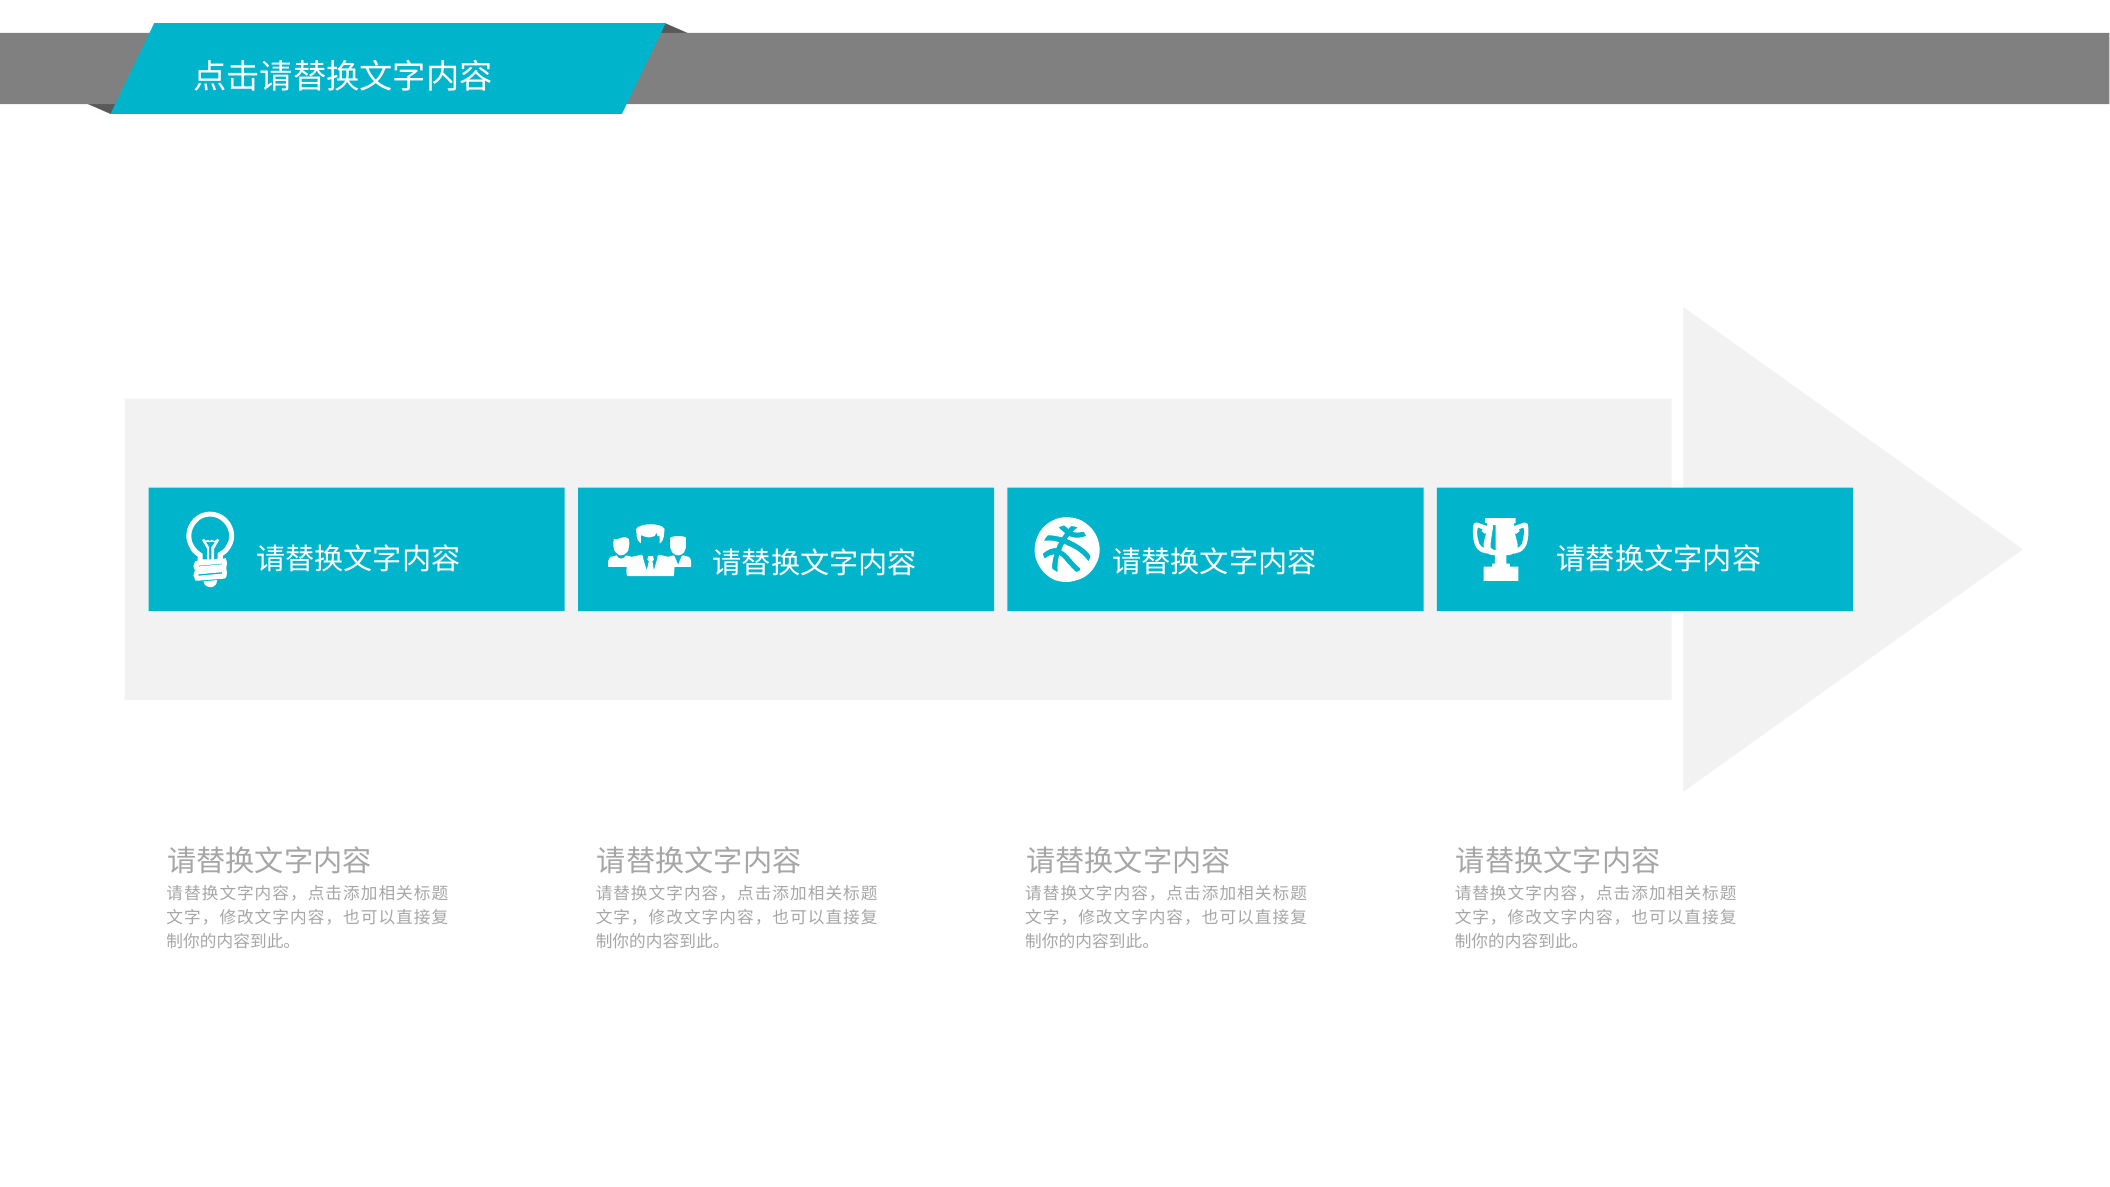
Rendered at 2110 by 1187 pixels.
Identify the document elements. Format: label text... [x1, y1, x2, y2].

text_box 请替换文字内容 [1441, 828, 1676, 885]
text_box [124, 397, 1673, 701]
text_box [1007, 487, 1424, 612]
text_box 请替换文字内容，点击添加相关标题文字，修改文字内容，也可以直接复制你的内容到此。 [1010, 871, 1323, 959]
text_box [0, 23, 2110, 115]
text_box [577, 487, 995, 612]
text_box 请替换文字内容 [1011, 828, 1246, 885]
text_box 请替换文字内容 [582, 828, 817, 885]
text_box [1436, 487, 1854, 612]
text_box 请替换文字内容，点击添加相关标题文字，修改文字内容，也可以直接复制你的内容到此。 [151, 871, 464, 959]
text_box 请替换文字内容，点击添加相关标题文字，修改文字内容，也可以直接复制你的内容到此。 [1440, 871, 1752, 959]
text_box [1682, 305, 2025, 794]
text_box 请替换文字内容 [152, 828, 388, 885]
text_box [148, 487, 565, 612]
text_box 请替换文字内容，点击添加相关标题文字，修改文字内容，也可以直接复制你的内容到此。 [581, 871, 893, 959]
